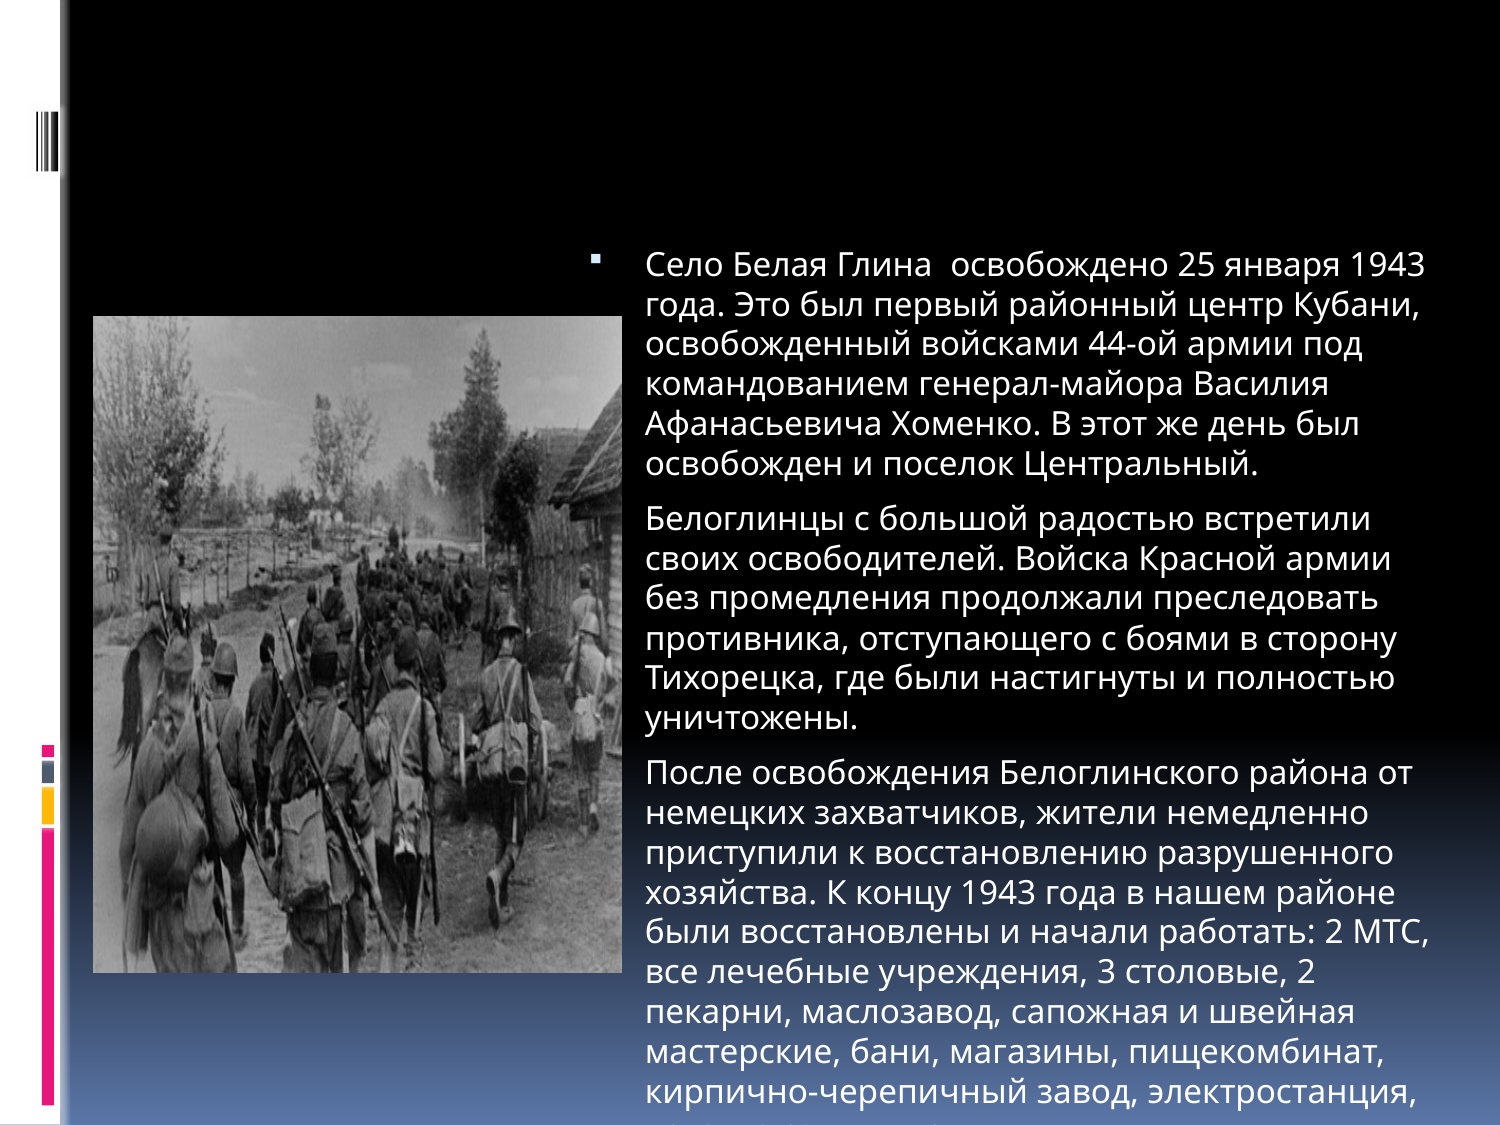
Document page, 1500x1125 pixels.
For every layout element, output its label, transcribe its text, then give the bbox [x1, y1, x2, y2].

picture [93, 315, 622, 974]
list Село Белая Глина освобождено 25 января 1943 года. Это был первый районный центр Кубани, освобожденный войсками 44-ой армии под командованием генерал-майора Василия Афанасьевича Хоменко. В этот же день был освобожден и поселок Центральный. Белоглинцы с большой радостью встретили своих освободителей. Войска Красной армии без промедления продолжали преследовать противника, отступающего с боями в сторону Тихорецка, где были настигнуты и полностью уничтожены. После освобождения Белоглинского района от немецких захватчиков, жители немедленно приступили к восстановлению разрушенного хозяйства. К концу 1943 года в нашем районе были восстановлены и начали работать: 2 МТС, все лечебные учреждения, 3 столовые, 2 пекарни, маслозавод, сапожная и швейная мастерские, бани, магазины, пищекомбинат, кирпично-черепичный завод, электростанция, детские сады, школы. [562, 235, 1463, 986]
